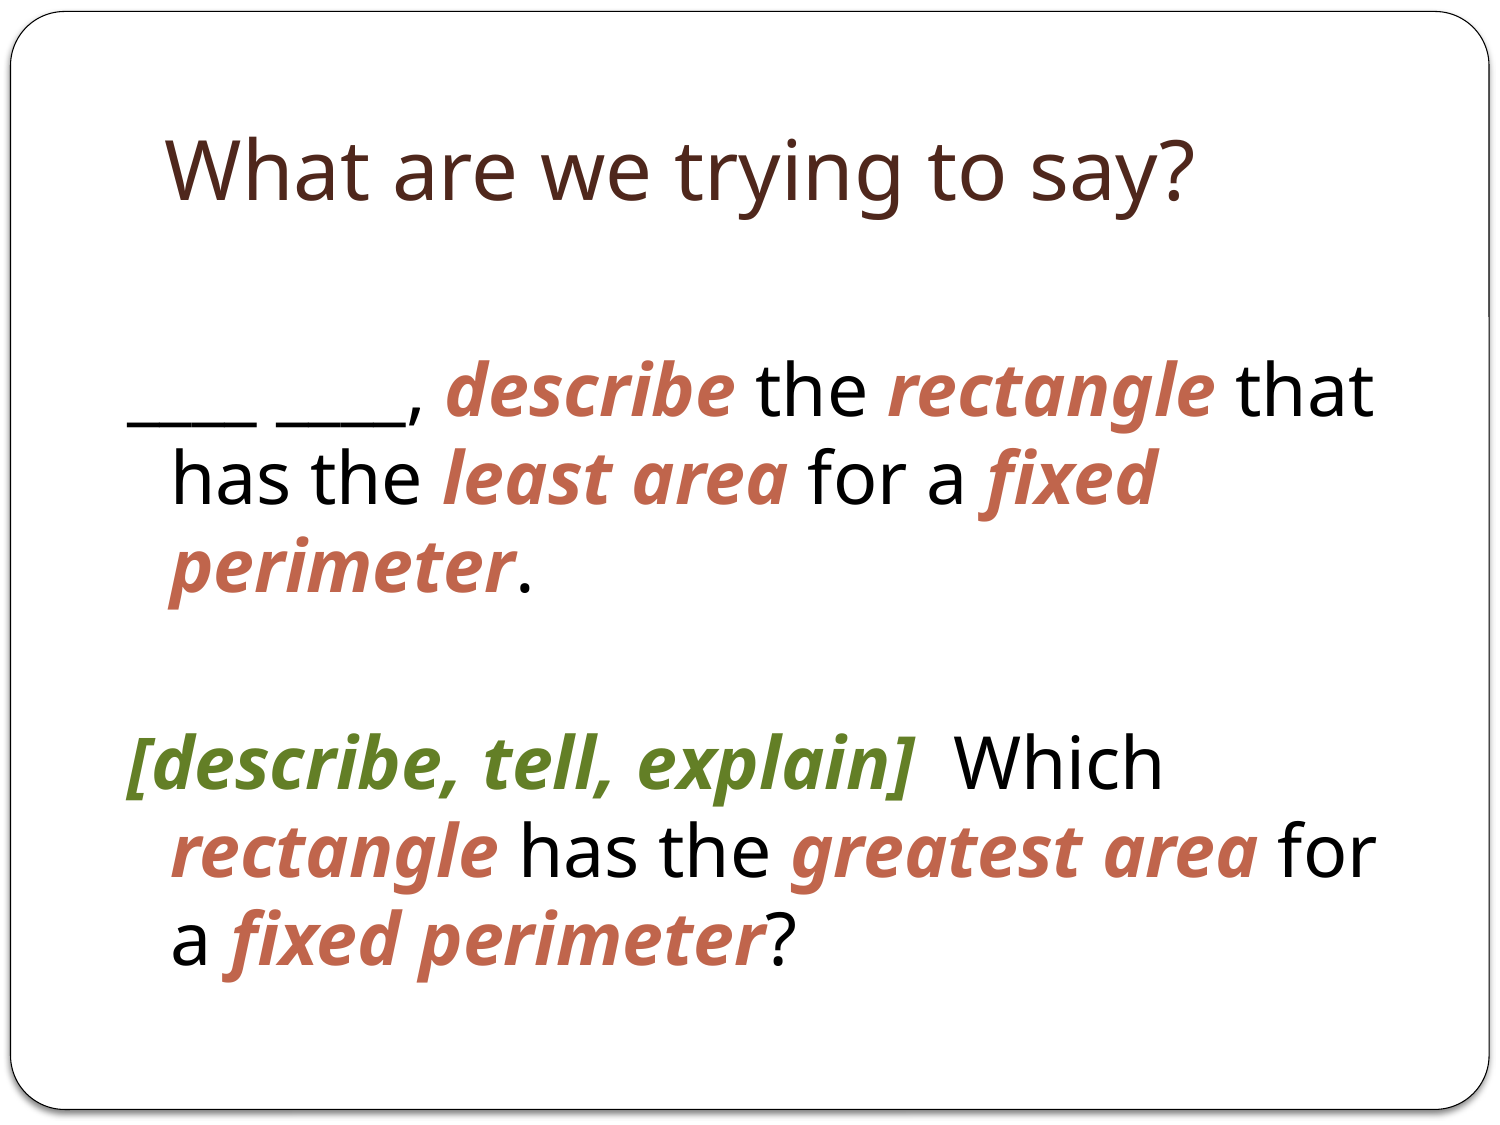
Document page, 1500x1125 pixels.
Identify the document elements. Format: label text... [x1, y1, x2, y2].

list ____ ____, describe the rectangle that has the least area for a fixed perimeter. [describe, tell, explain] Which rectangle has the greatest area for a fixed perimeter? [112, 237, 1425, 988]
title What are we trying to say? [150, 45, 1425, 233]
